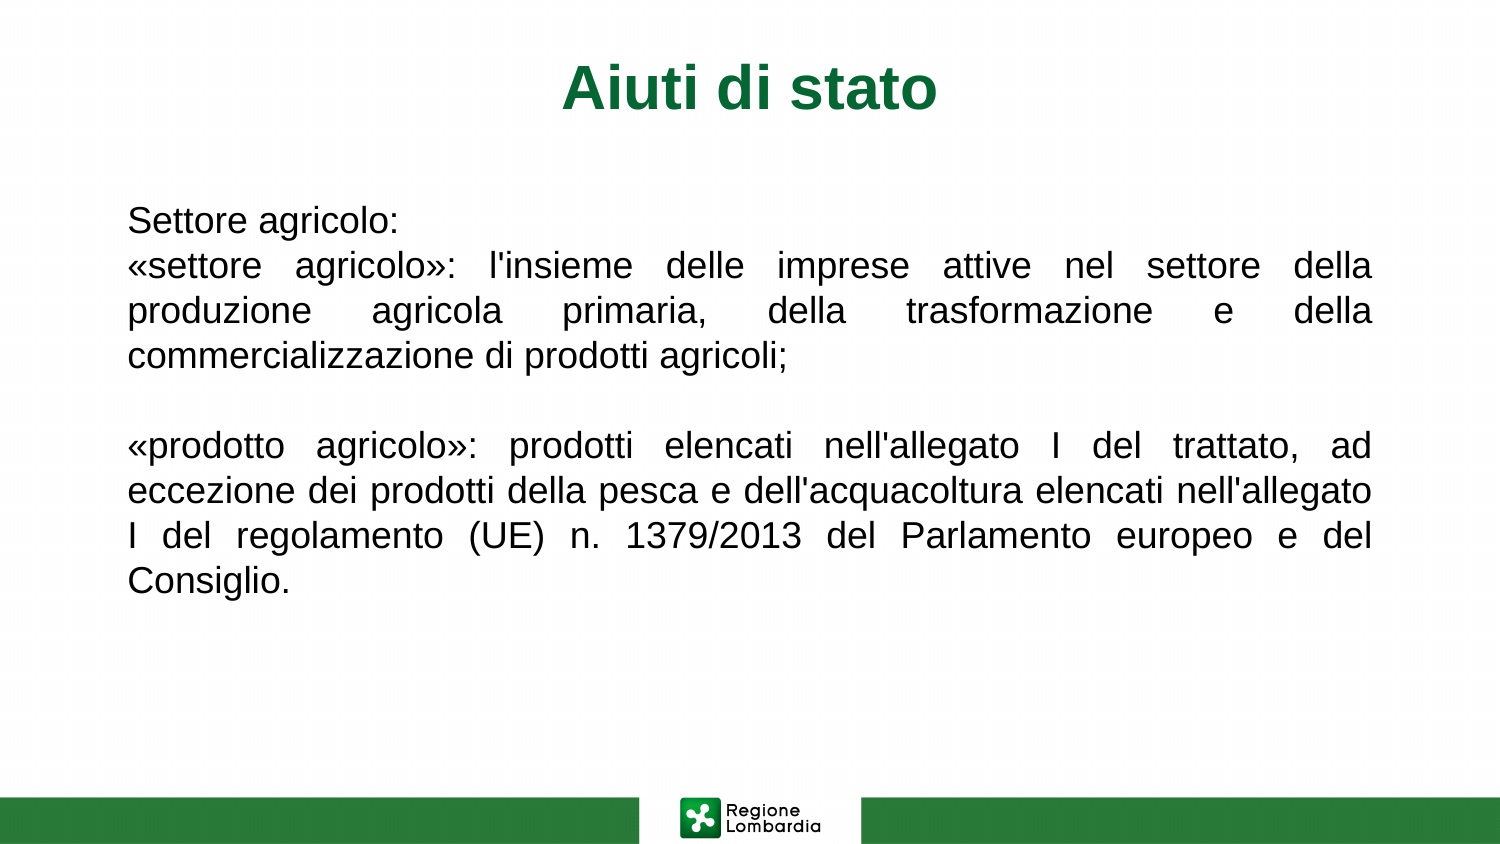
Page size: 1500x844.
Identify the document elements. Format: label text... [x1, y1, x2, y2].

picture [0, 0, 1500, 844]
title Aiuti di stato [112, 30, 1388, 139]
subtitle Settore agricolo: «settore agricolo»: l'insieme delle imprese attive nel settore della produzione agricola primaria, della trasformazione e della commercializzazione di prodotti agricoli; «prodotto agricolo»: prodotti elencati nell'allegato I del trattato, ad eccezione dei prodotti della pesca e dell'acquacoltura elencati nell'allegato I del regolamento (UE) n. 1379/2013 del Parlamento europeo e del Consiglio. [112, 188, 1388, 732]
